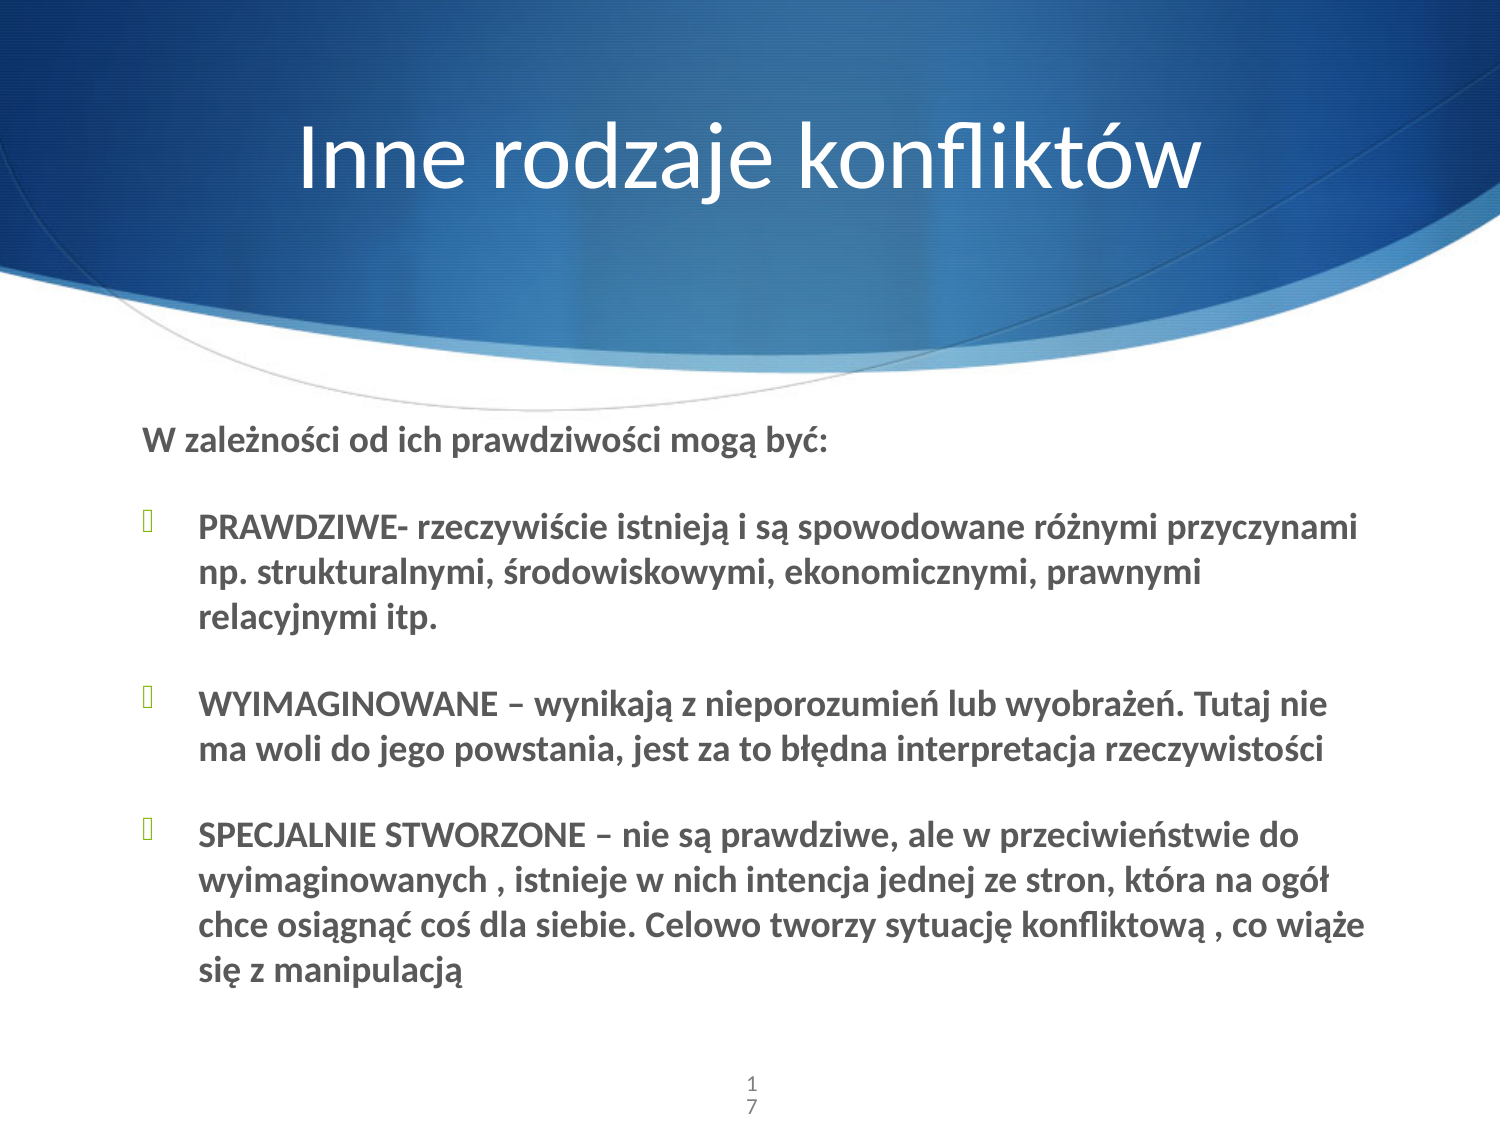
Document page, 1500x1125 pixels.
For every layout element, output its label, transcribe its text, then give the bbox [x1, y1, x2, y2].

title Inne rodzaje konfliktów [75, 0, 1425, 301]
list W zależności od ich prawdziwości mogą być: PRAWDZIWE- rzeczywiście istnieją i są spowodowane różnymi przyczynami np. strukturalnymi, środowiskowymi, ekonomicznymi, prawnymi relacyjnymi itp. WYIMAGINOWANE – wynikają z nieporozumień lub wyobrażeń. Tutaj nie ma woli do jego powstania, jest za to błędna interpretacja rzeczywistości SPECJALNIE STWORZONE – nie są prawdziwe, ale w przeciwieństwie do wyimaginowanych , istnieje w nich intencja jednej ze stron, która na ogół chce osiągnąć coś dla siebie. Celowo tworzy sytuację konfliktową , co wiąże się z manipulacją [135, 408, 1379, 1024]
picture [0, 0, 1500, 1125]
slide_number 17 [730, 1062, 769, 1103]
